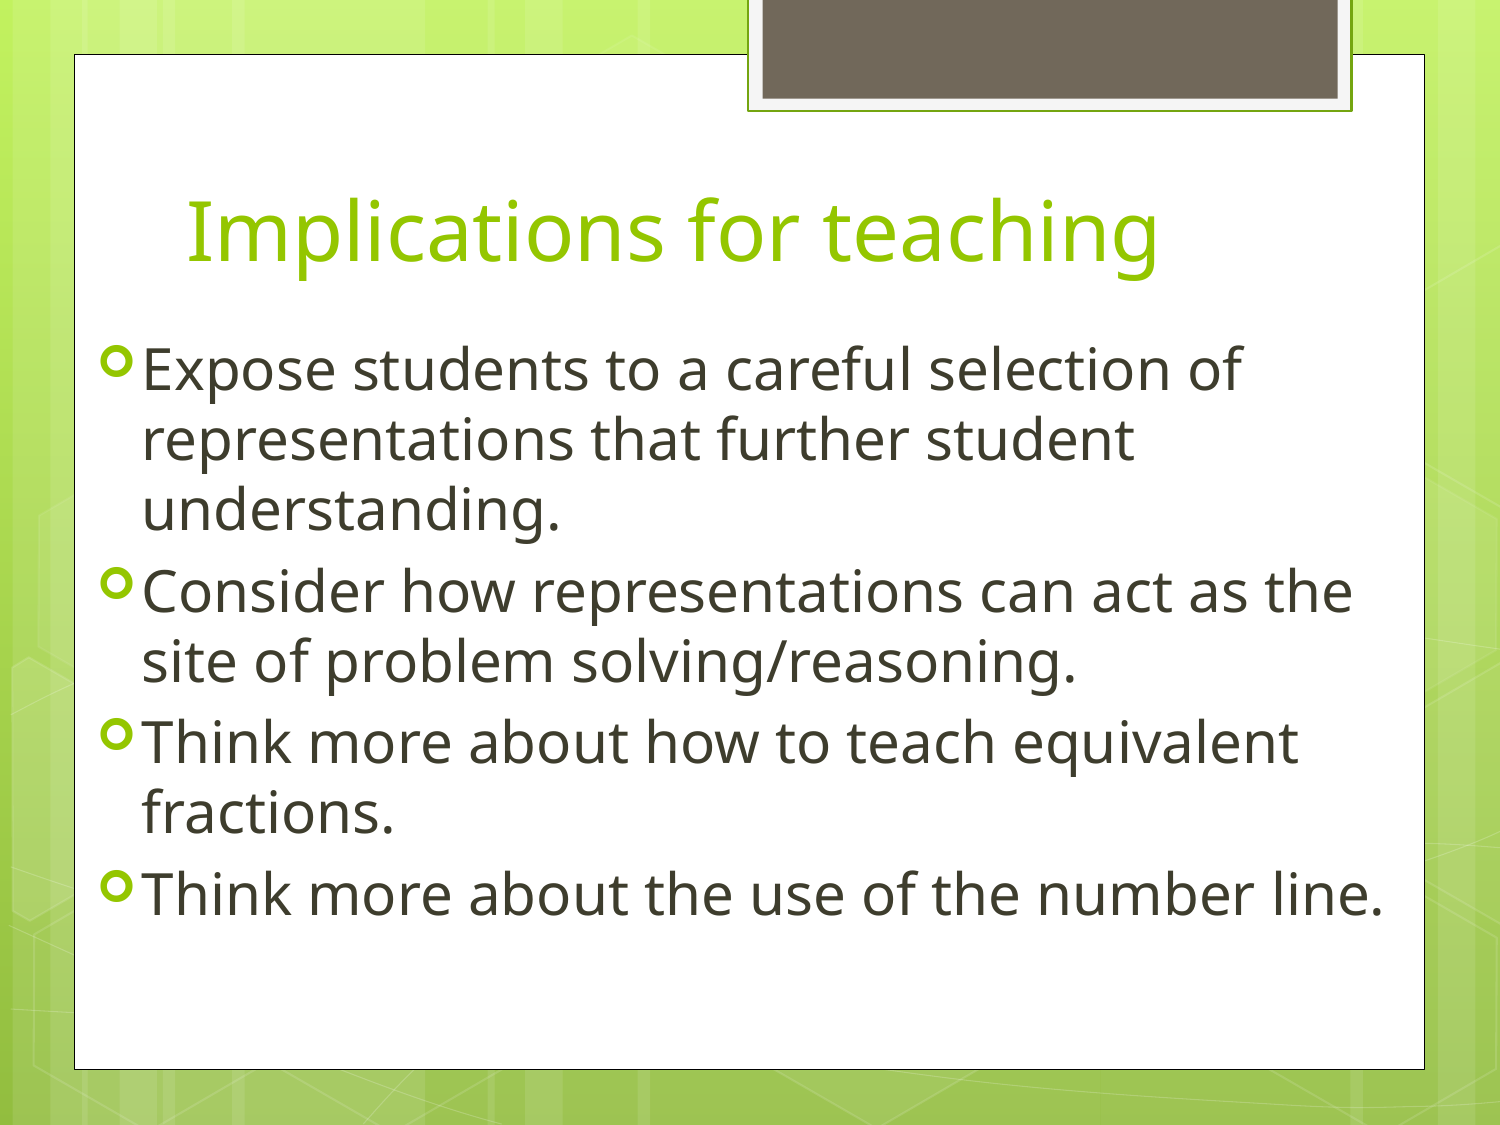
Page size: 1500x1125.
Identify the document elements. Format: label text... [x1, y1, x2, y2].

list Expose students to a careful selection of representations that further student understanding. Consider how representations can act as the site of problem solving/reasoning. Think more about how to teach equivalent fractions. Think more about the use of the number line. [75, 326, 1425, 1070]
title Implications for teaching [171, 168, 1324, 287]
